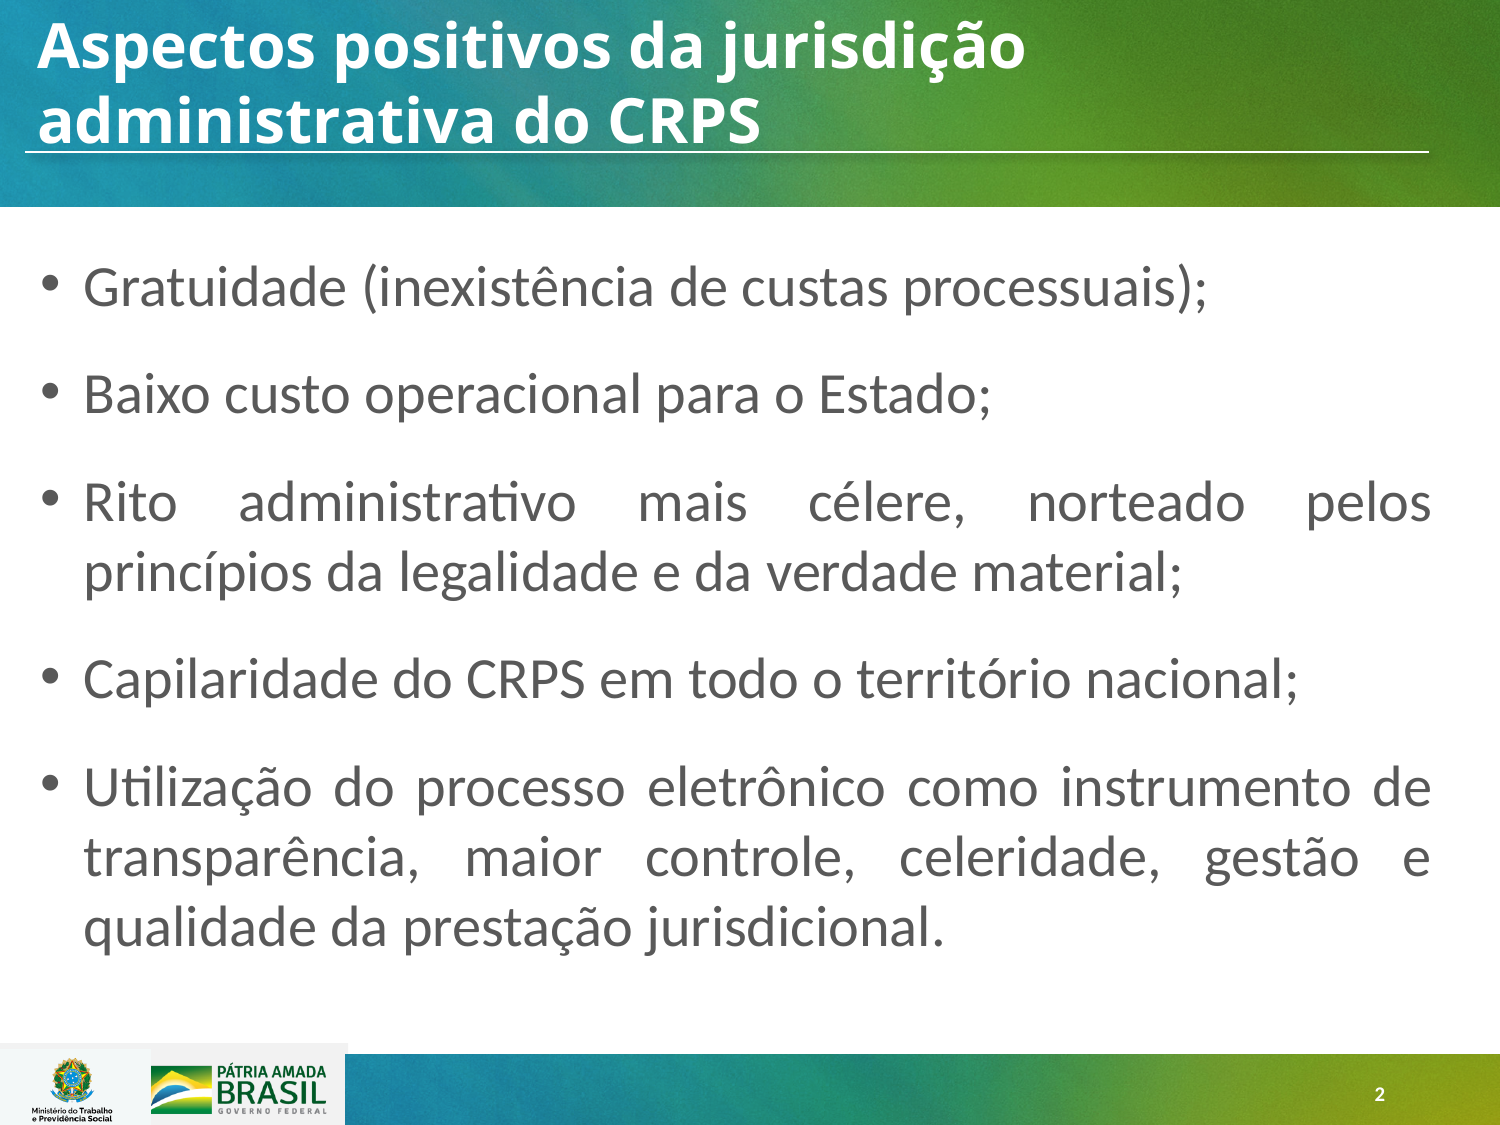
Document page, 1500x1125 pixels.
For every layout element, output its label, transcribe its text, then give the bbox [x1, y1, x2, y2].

picture [0, 1049, 330, 1125]
picture [345, 1054, 1500, 1125]
picture [0, 0, 1500, 207]
text_box Gratuidade (inexistência de custas processuais); Baixo custo operacional para o Estado; Rito administrativo mais célere, norteado pelos princípios da legalidade e da verdade material; Capilaridade do CRPS em todo o território nacional; Utilização do processo eletrônico como instrumento de transparência, maior controle, celeridade, gestão e qualidade da prestação jurisdicional. [25, 240, 1448, 966]
